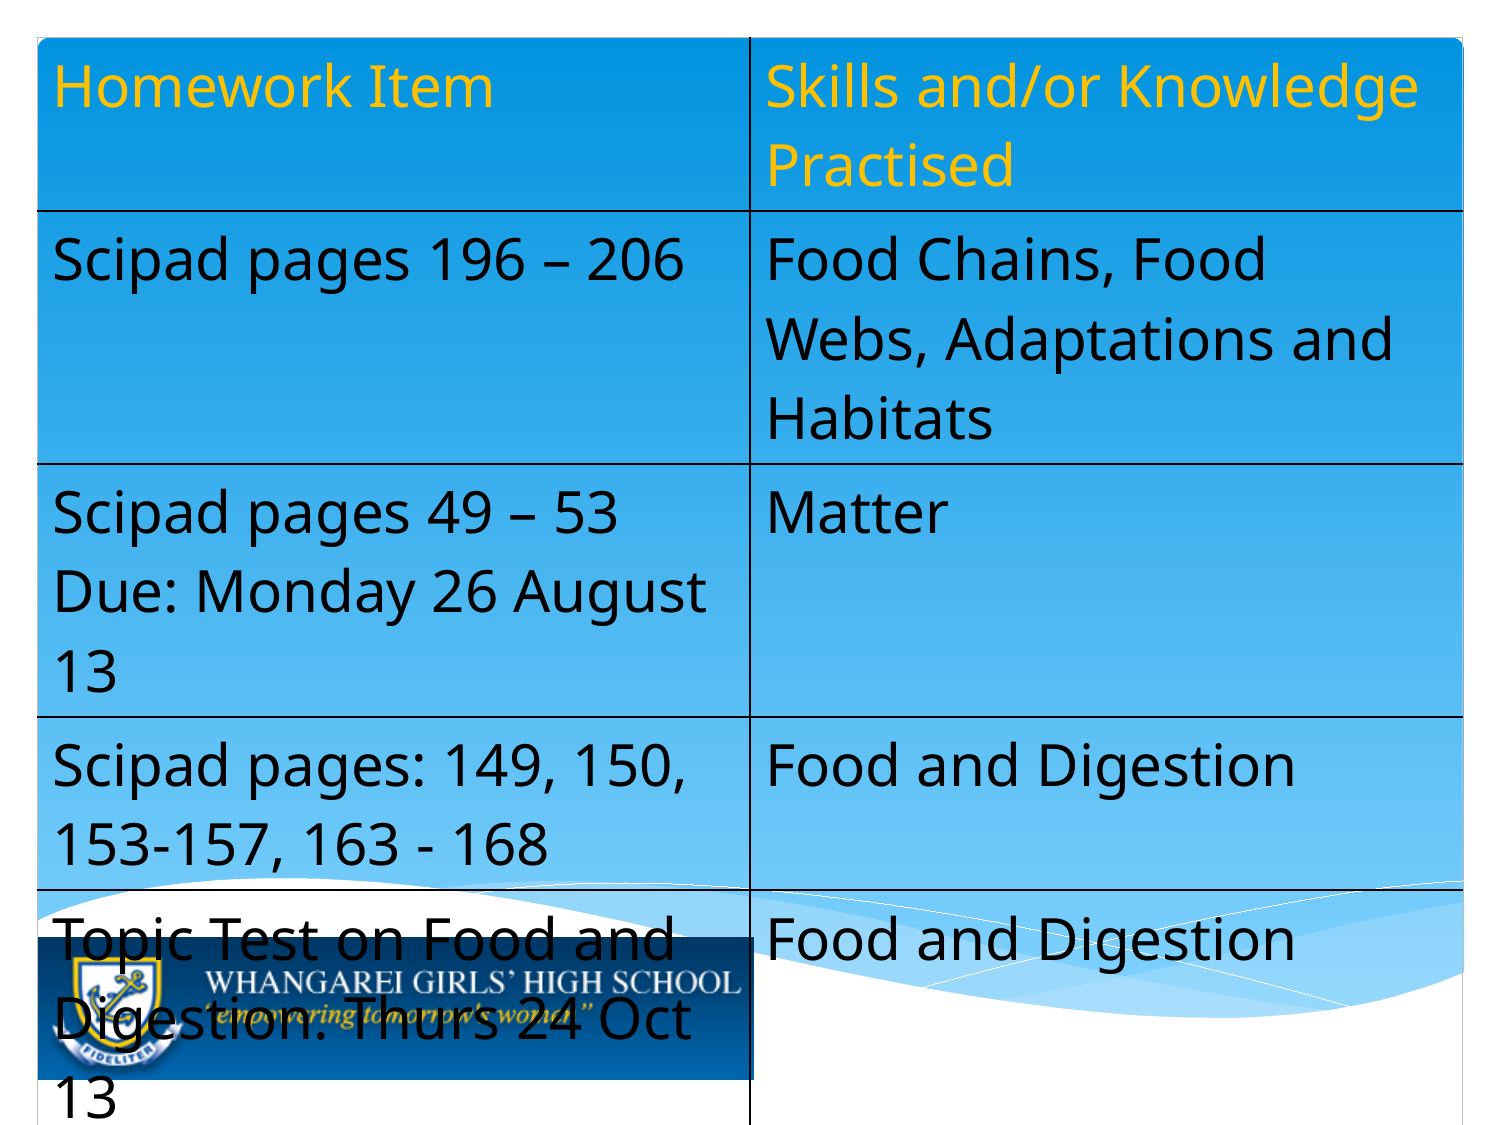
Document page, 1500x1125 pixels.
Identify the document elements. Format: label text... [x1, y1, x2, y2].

picture [37, 937, 754, 1080]
table_cell Scipad pages 196 – 206 [38, 212, 749, 463]
table_header Homework Item [38, 38, 749, 210]
table_cell Topic Test on Food and Digestion. Thurs 24 Oct 13 [38, 1090, 749, 1125]
table_cell Food and Digestion [751, 718, 1462, 889]
table_cell Topic Test on Food and Digestion. Thurs 24 Oct 13 [38, 891, 749, 935]
table_cell Matter [751, 465, 1462, 716]
table_cell Scipad pages: 149, 150, 153-157, 163 - 168 [38, 718, 749, 889]
table_cell Scipad pages 49 – 53 Due: Monday 26 August 13 [38, 465, 749, 716]
table_cell Food and Digestion [751, 891, 1462, 1125]
table_header Skills and/or Knowledge Practised [751, 38, 1462, 210]
table_cell Food Chains, Food Webs, Adaptations and Habitats [751, 212, 1462, 463]
